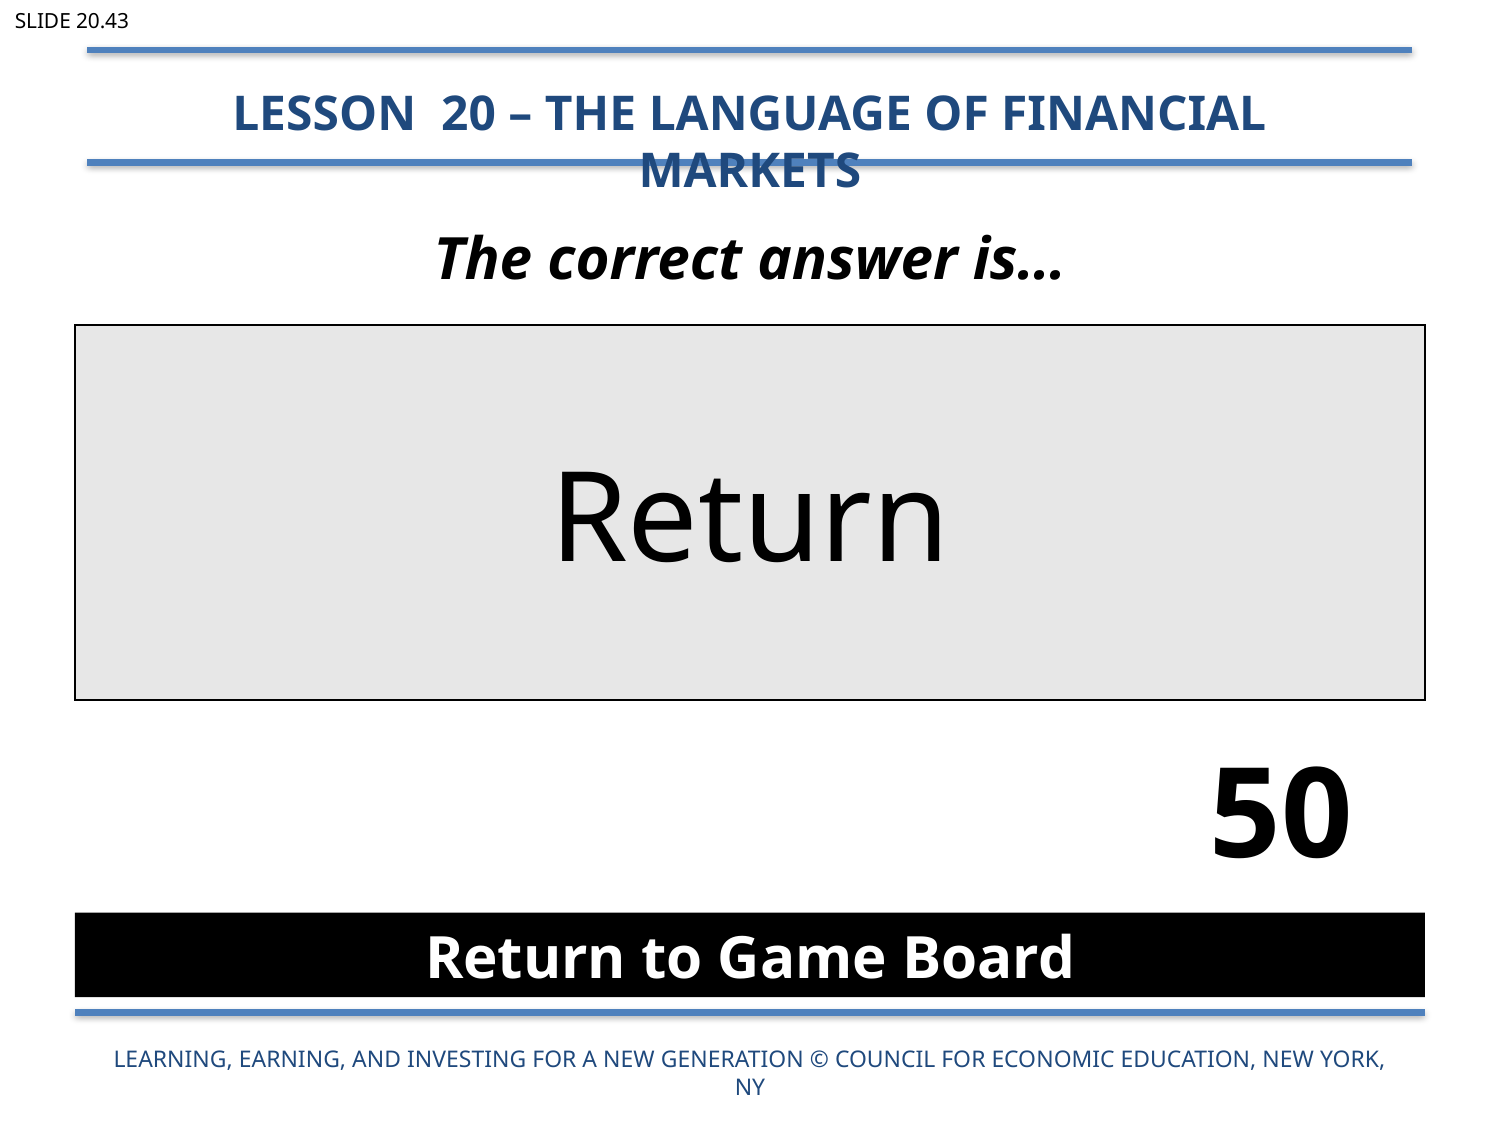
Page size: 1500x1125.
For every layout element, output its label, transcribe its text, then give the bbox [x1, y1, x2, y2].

text_box Lesson 20 – The Language of Financial Markets [125, 74, 1375, 161]
table_header Return [76, 350, 1424, 699]
text_box Return to Game Board [74, 912, 1425, 998]
text_box Slide 20.43 [0, 0, 213, 40]
text_box 50 [1162, 724, 1400, 890]
text_box The correct answer is… [74, 162, 1425, 350]
